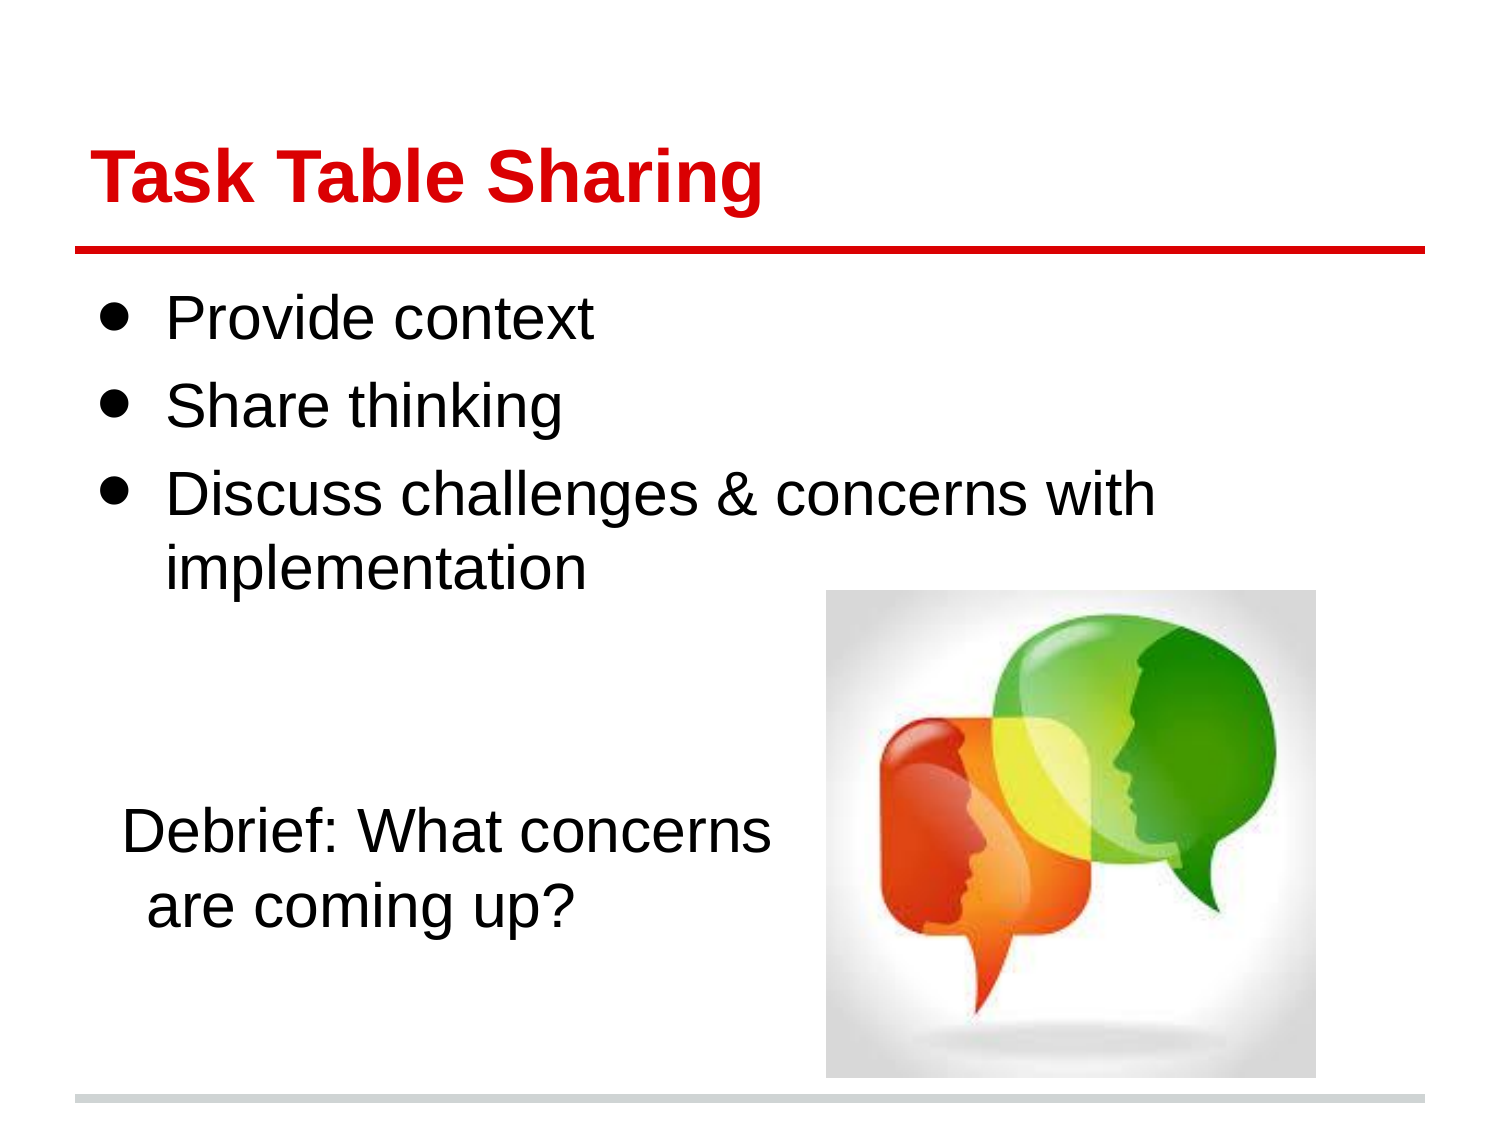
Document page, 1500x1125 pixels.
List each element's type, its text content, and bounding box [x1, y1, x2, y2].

title Task Table Sharing [75, 45, 1425, 233]
list Provide context Share thinking Discuss challenges & concerns with implementation Debrief: What concerns are coming up? [75, 262, 1425, 1078]
picture [826, 590, 1317, 1078]
